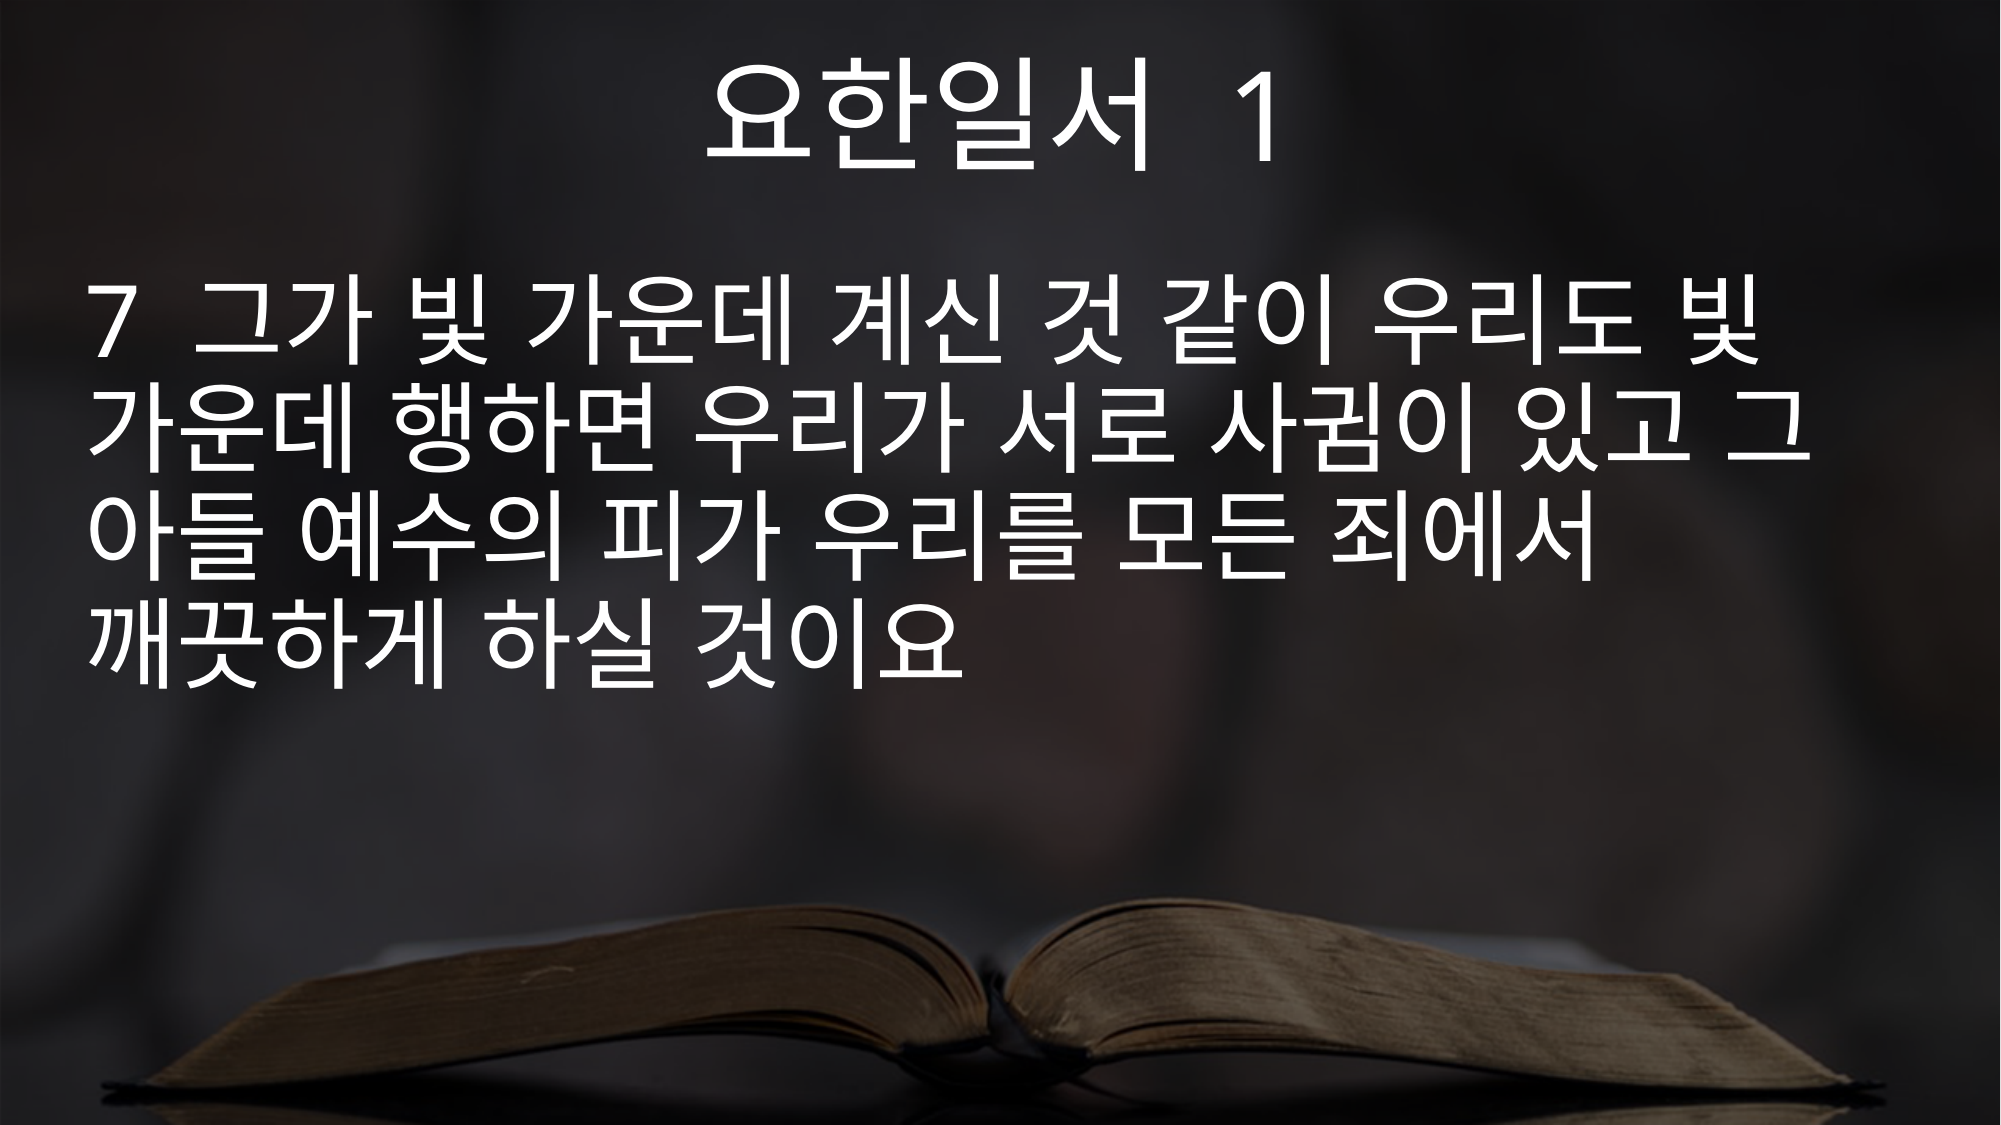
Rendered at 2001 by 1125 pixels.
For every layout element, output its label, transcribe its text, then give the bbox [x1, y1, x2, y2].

list 7 그가 빛 가운데 계신 것 같이 우리도 빛 가운데 행하면 우리가 서로 사귐이 있고 그 아들 예수의 피가 우리를 모든 죄에서 깨끗하게 하실 것이요 [69, 263, 1953, 423]
picture [0, 0, 2001, 1125]
footer 요한일서 1 [0, 32, 2000, 192]
